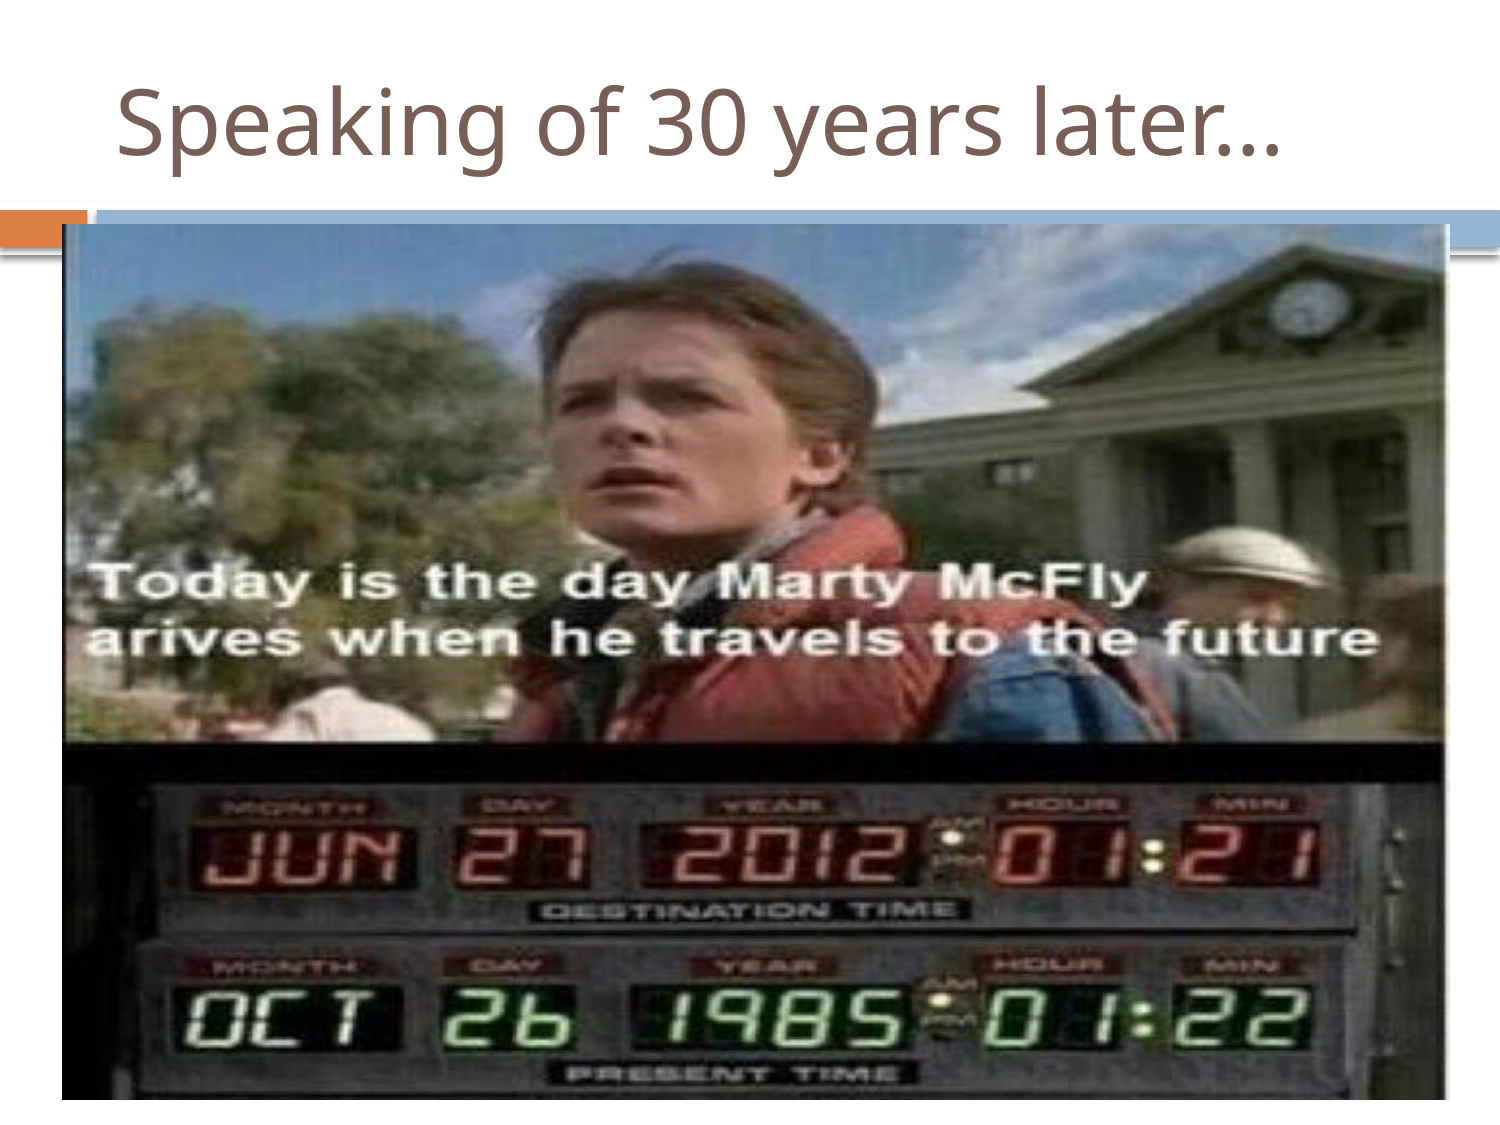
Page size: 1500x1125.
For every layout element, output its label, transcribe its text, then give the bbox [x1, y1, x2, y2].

title Speaking of 30 years later… [100, 37, 1438, 200]
picture [62, 224, 1451, 1101]
